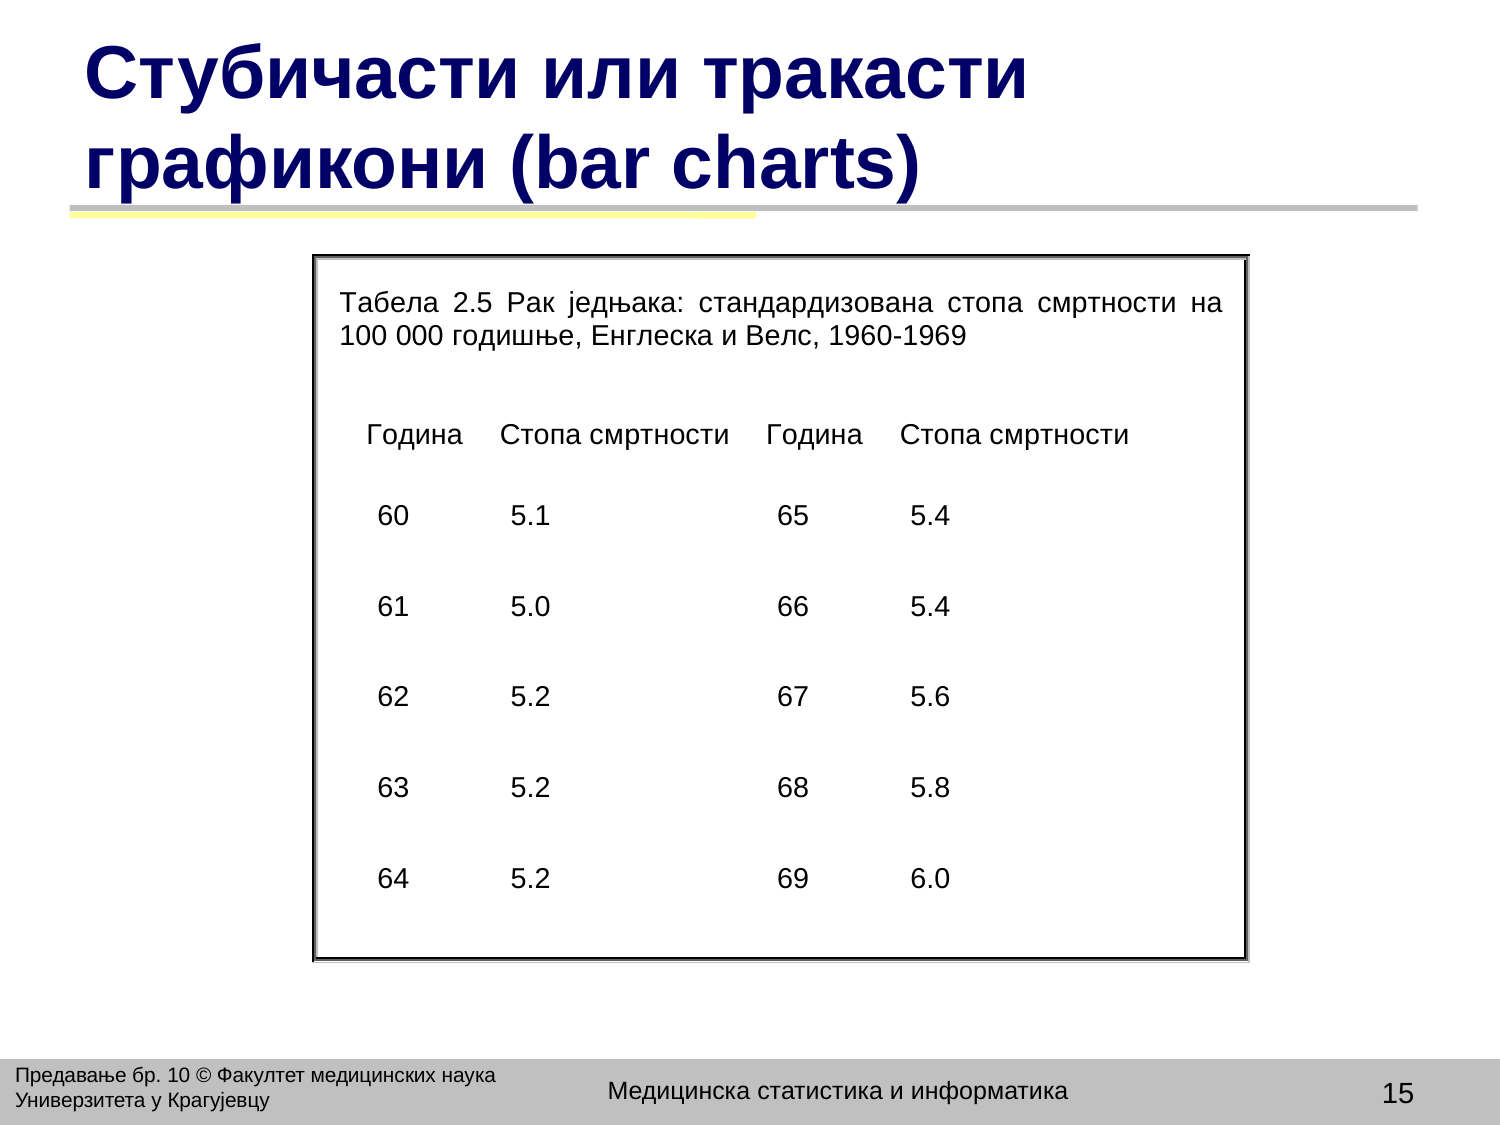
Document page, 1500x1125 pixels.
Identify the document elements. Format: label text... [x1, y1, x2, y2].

title Стубичасти или тракасти графикони (bar charts) [69, 19, 1426, 208]
footer Медицинска статистика и информатика [512, 1066, 1165, 1125]
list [86, 253, 1475, 1015]
slide_number Предавање бр. 10 © Факултет медицинских наука Универзитета у Крагујевцу [0, 1053, 626, 1108]
slide_number 15 [1175, 1066, 1430, 1125]
